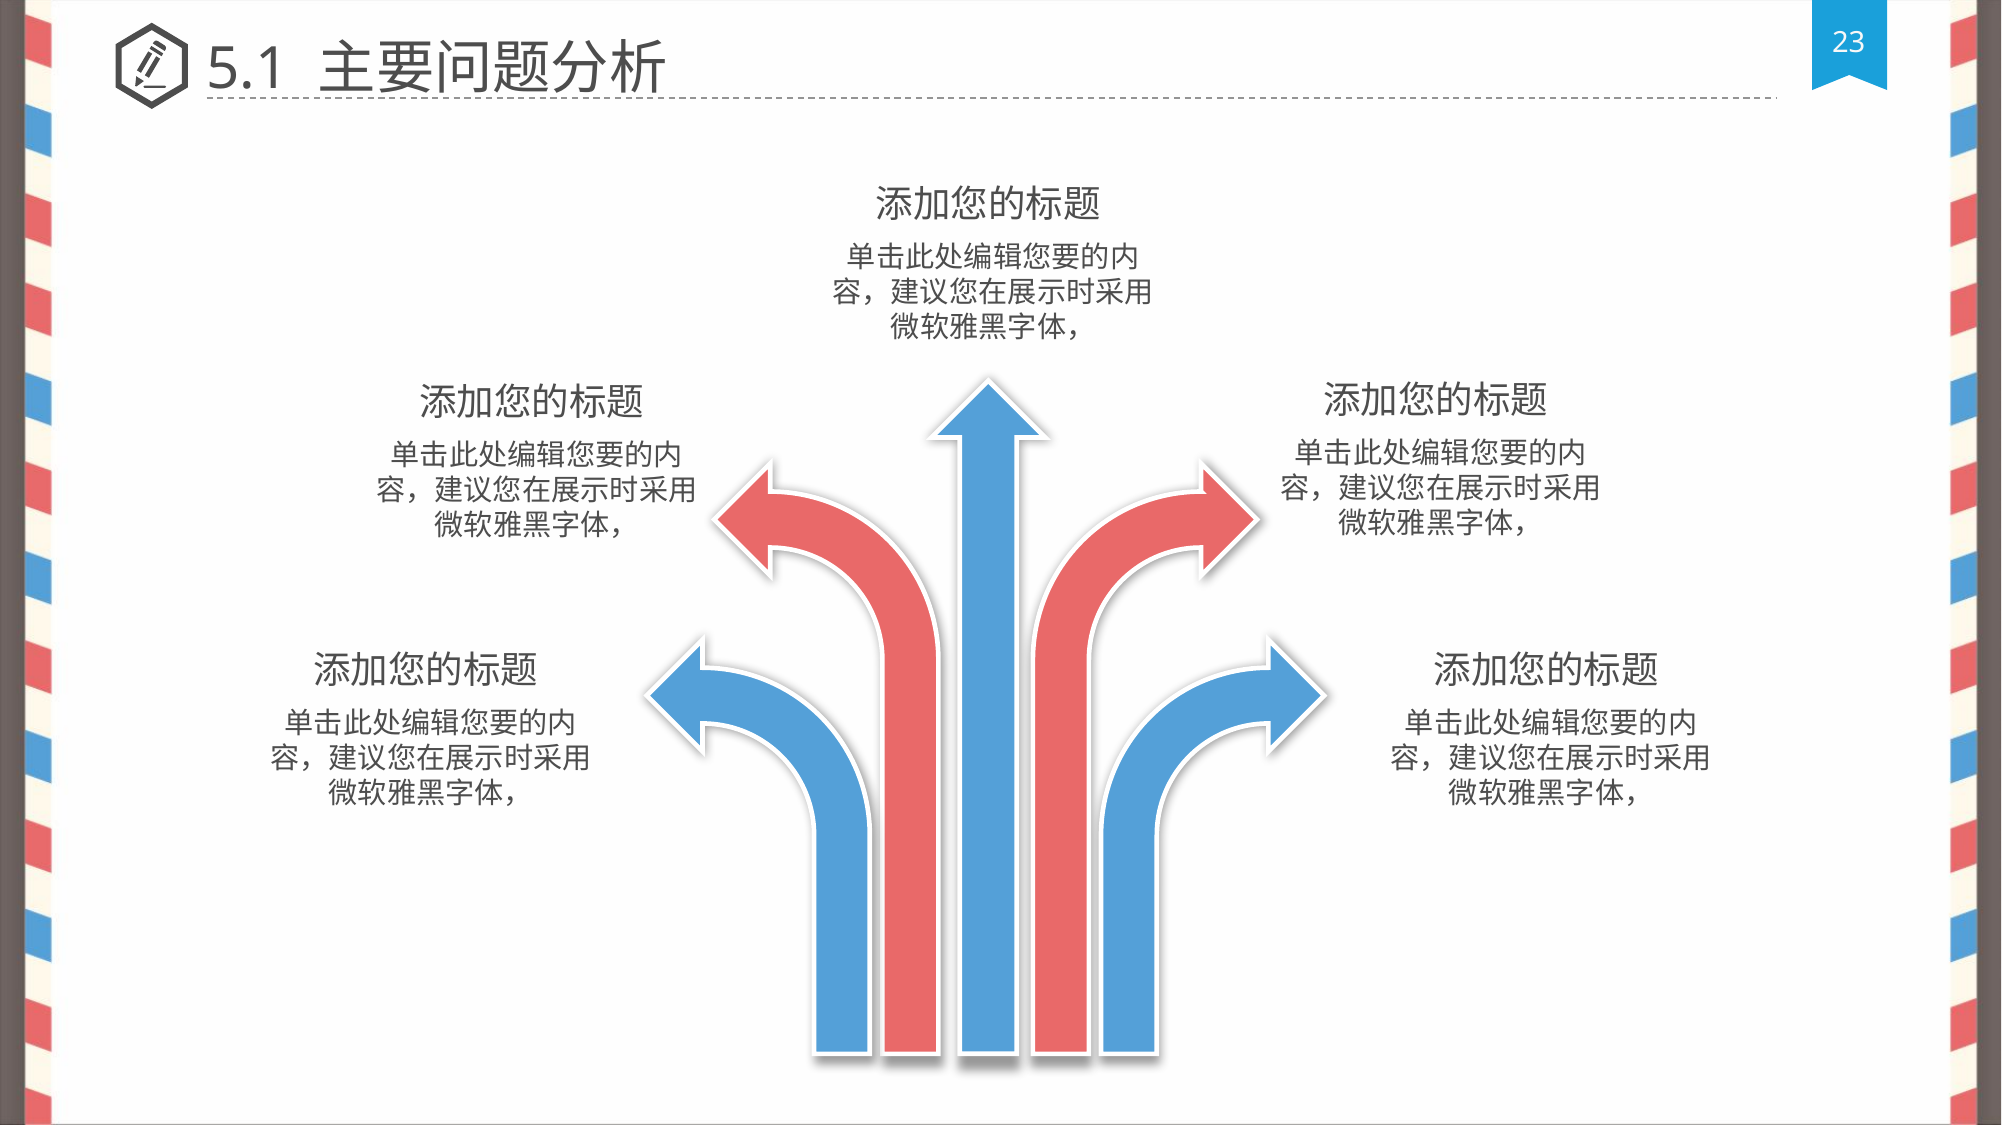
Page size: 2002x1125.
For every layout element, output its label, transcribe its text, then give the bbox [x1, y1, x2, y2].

text_box 单击此处编辑您要的内容，建议您在展示时采用微软雅黑字体， [253, 696, 609, 817]
text_box 单击此处编辑您要的内容，建议您在展示时采用微软雅黑字体， [359, 429, 715, 549]
text_box [931, 380, 1046, 1054]
text_box 添加您的标题 [1418, 638, 1674, 696]
text_box [646, 639, 870, 1054]
text_box 添加您的标题 [860, 172, 1116, 230]
text_box 单击此处编辑您要的内容，建议您在展示时采用微软雅黑字体， [815, 230, 1171, 351]
text_box 添加您的标题 [298, 638, 554, 696]
text_box 添加您的标题 [404, 370, 659, 429]
text_box [715, 463, 939, 1054]
text_box [115, 22, 188, 109]
text_box 5.1 主要问题分析 [206, 29, 806, 97]
text_box 添加您的标题 [1308, 368, 1563, 427]
text_box [1101, 639, 1325, 1054]
text_box 单击此处编辑您要的内容，建议您在展示时采用微软雅黑字体， [1374, 696, 1729, 817]
picture [0, 0, 2002, 1125]
text_box 单击此处编辑您要的内容，建议您在展示时采用微软雅黑字体， [1263, 427, 1618, 547]
text_box [1032, 463, 1258, 1054]
